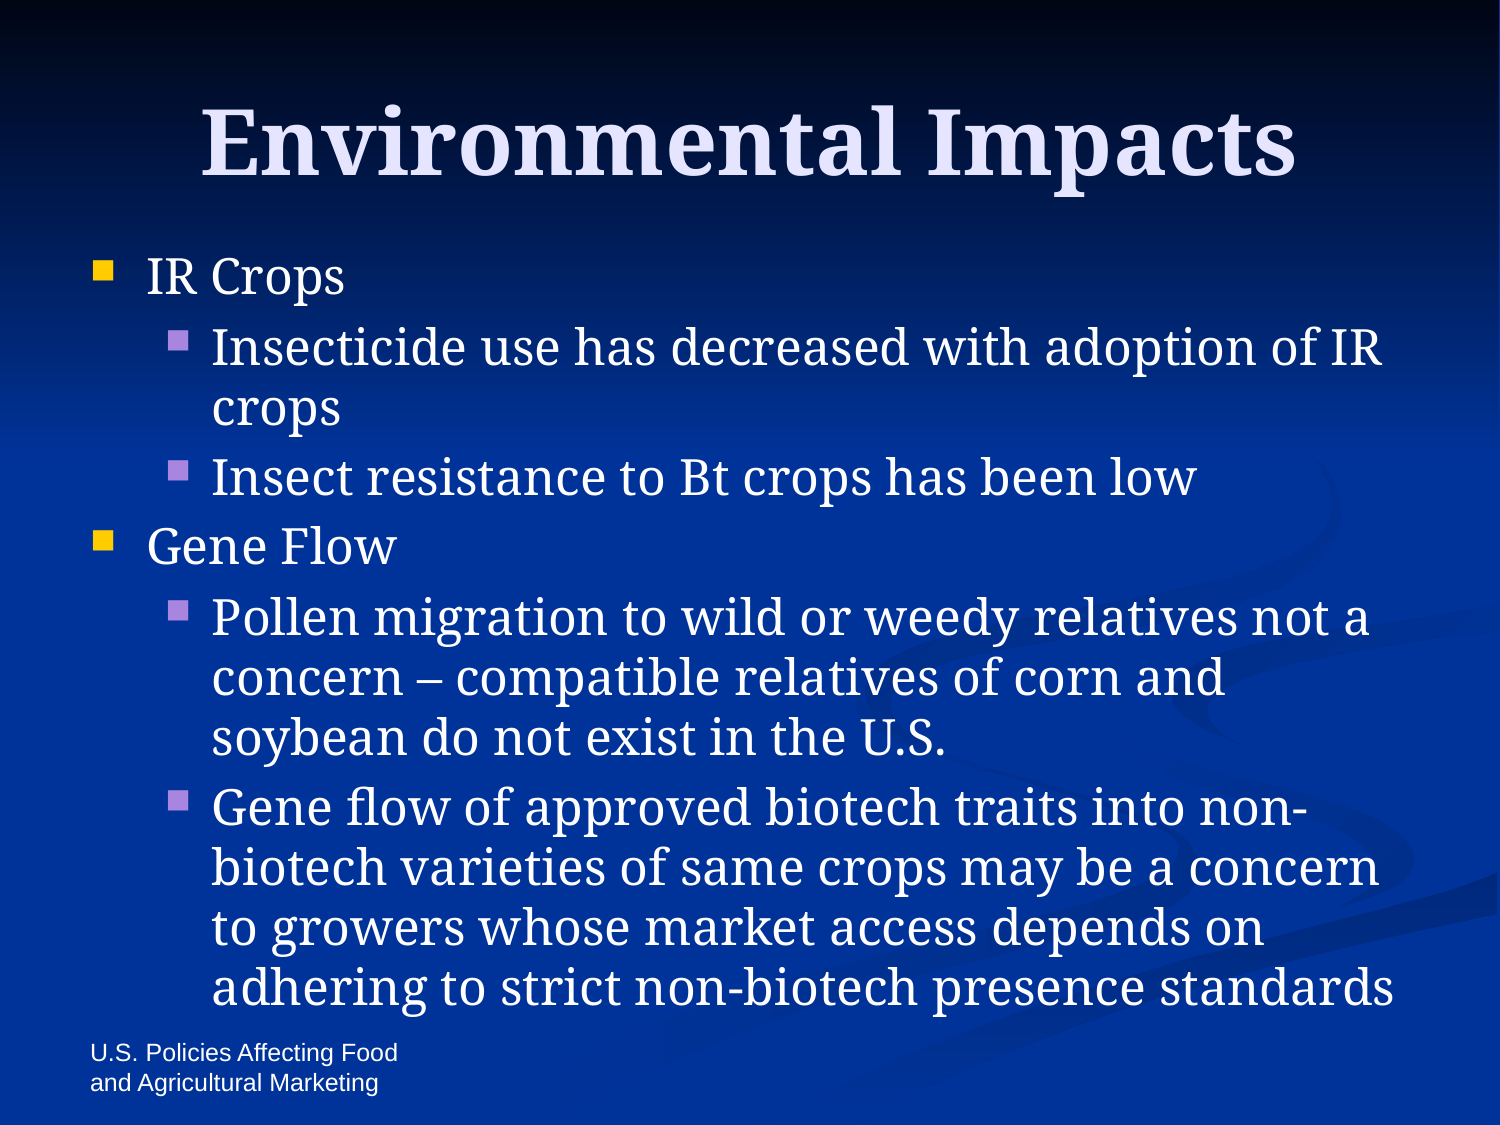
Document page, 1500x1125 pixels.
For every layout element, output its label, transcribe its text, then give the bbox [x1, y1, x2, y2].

title Environmental Impacts [74, 44, 1426, 233]
list IR Crops Insecticide use has decreased with adoption of IR crops Insect resistance to Bt crops has been low Gene Flow Pollen migration to wild or weedy relatives not a concern – compatible relatives of corn and soybean do not exist in the U.S. Gene flow of approved biotech traits into non-biotech varieties of same crops may be a concern to growers whose market access depends on adhering to strict non-biotech presence standards [74, 237, 1426, 1006]
slide_number U.S. Policies Affecting Food and Agricultural Marketing [74, 1025, 426, 1104]
